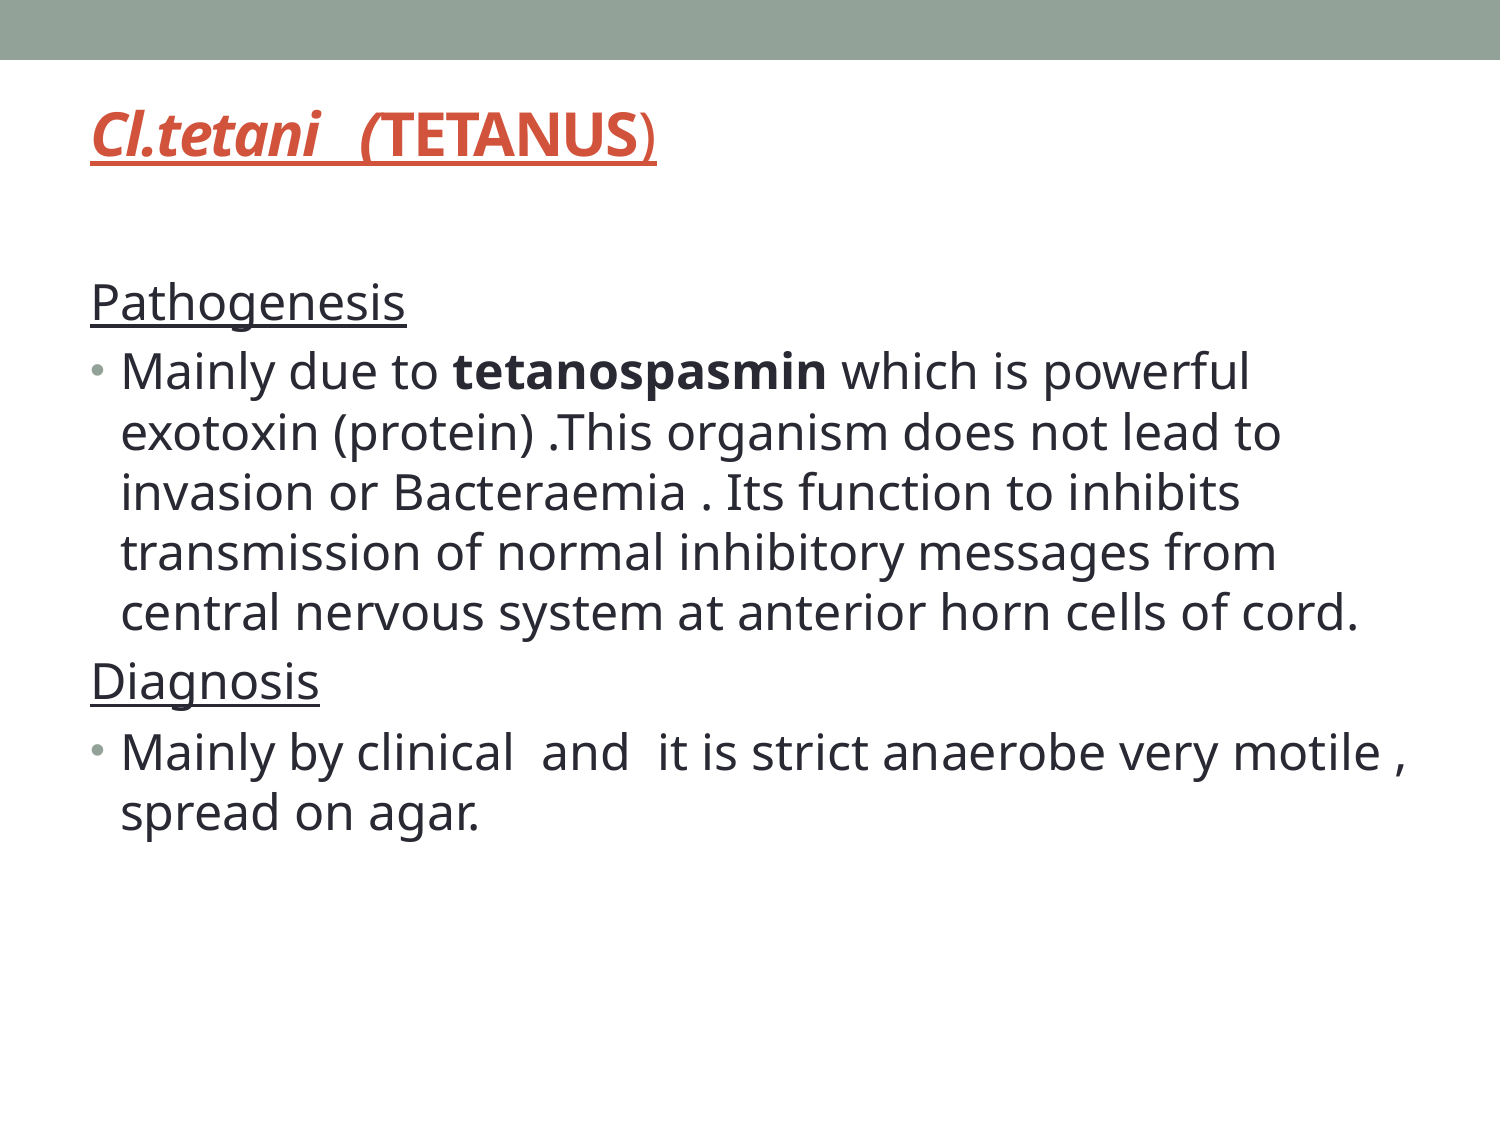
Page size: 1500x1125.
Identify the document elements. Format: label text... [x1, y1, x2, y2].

title Cl.tetani (TETANUS) [75, 87, 1425, 250]
list Pathogenesis Mainly due to tetanospasmin which is powerful exotoxin (protein) .This organism does not lead to invasion or Bacteraemia . Its function to inhibits transmission of normal inhibitory messages from central nervous system at anterior horn cells of cord. Diagnosis Mainly by clinical and it is strict anaerobe very motile , spread on agar. [75, 262, 1425, 1063]
